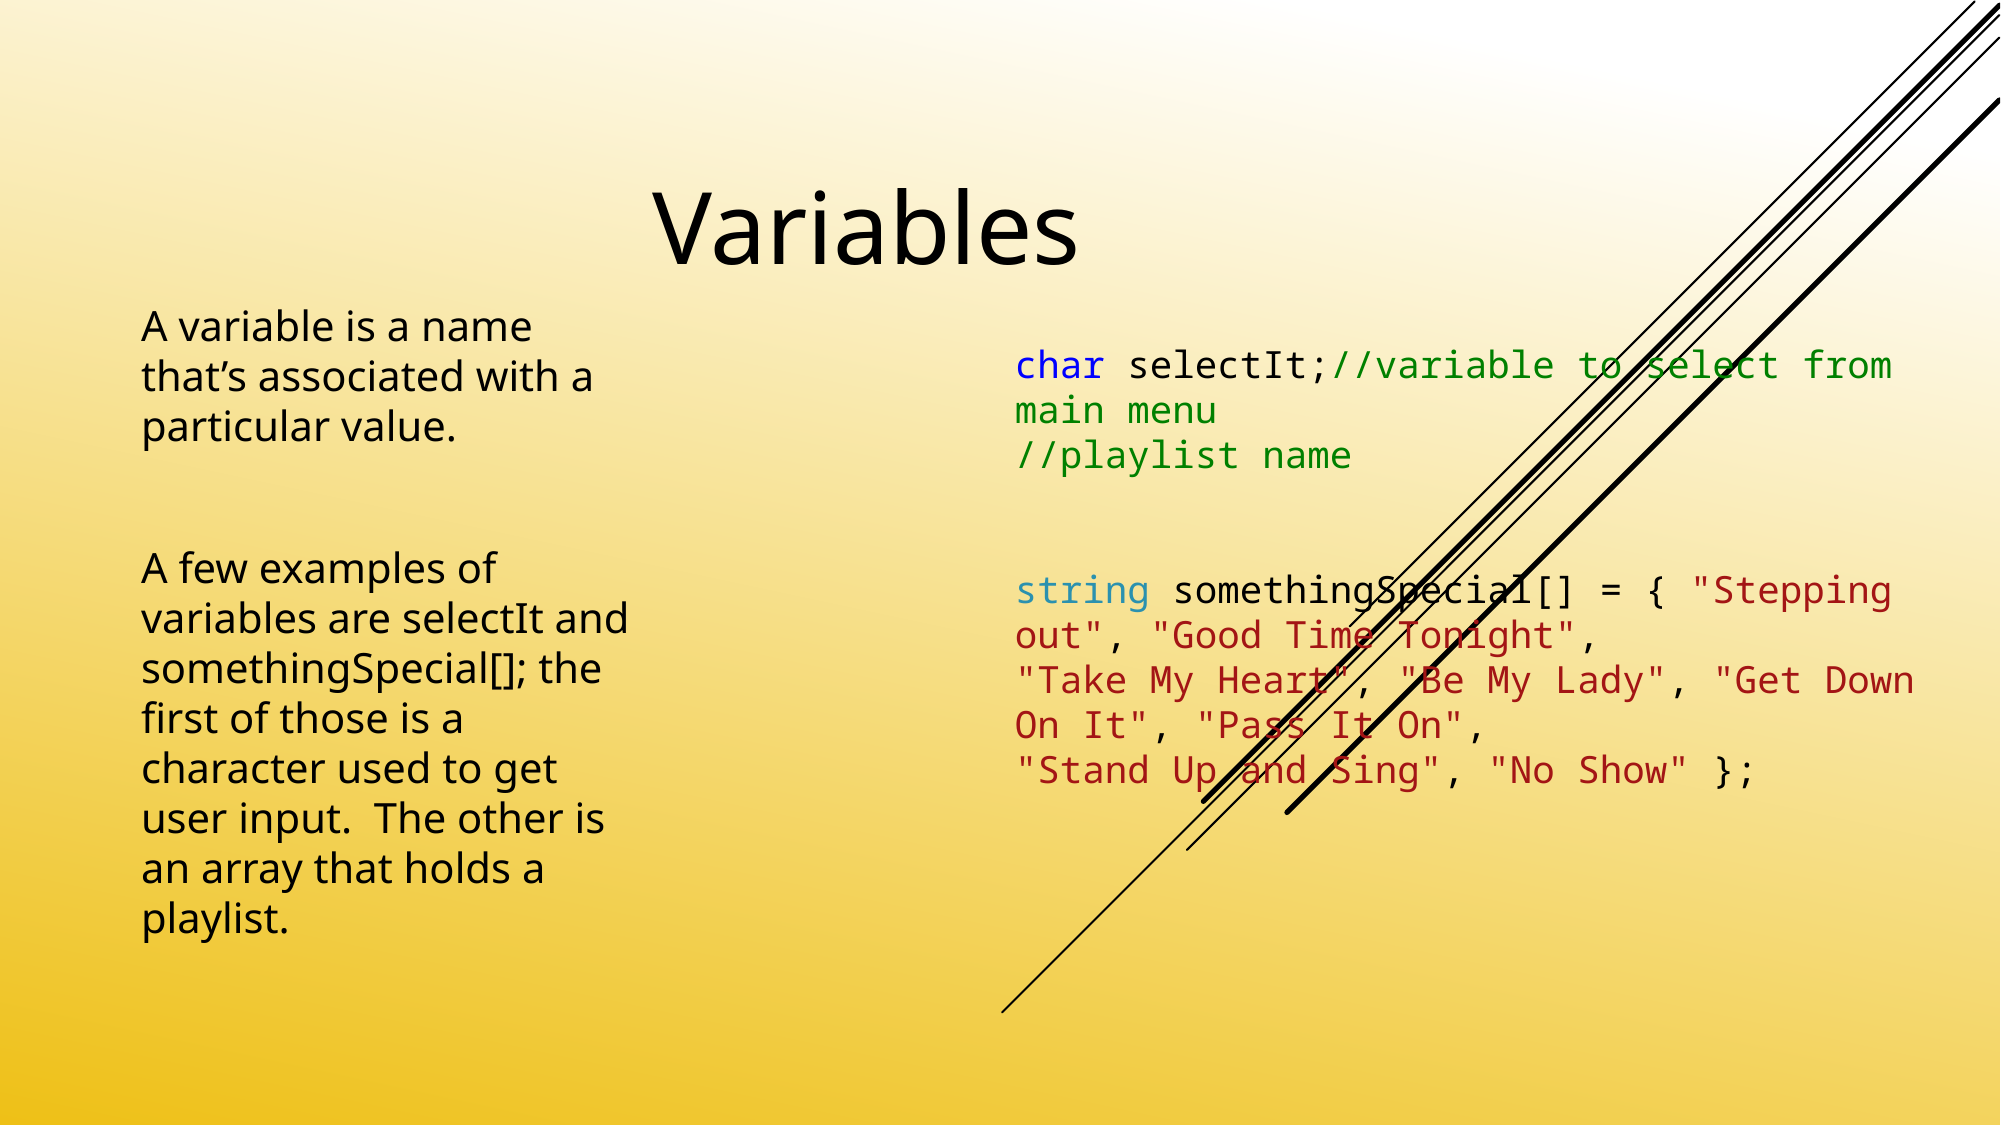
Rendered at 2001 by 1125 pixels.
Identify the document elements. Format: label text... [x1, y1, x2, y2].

title Variables [637, 57, 1688, 293]
text_box char selectIt;//variable to select from main menu //playlist name string somethingSpecial[] = { "Stepping out", "Good Time Tonight", "Take My Heart", "Be My Lady", "Get Down On It", "Pass It On", "Stand Up and Sing", "No Show" }; [999, 333, 1973, 798]
subtitle A variable is a name that’s associated with a particular value. A few examples of variables are selectIt and somethingSpecial[]; the first of those is a character used to get user input. The other is an array that holds a playlist. [126, 292, 662, 915]
